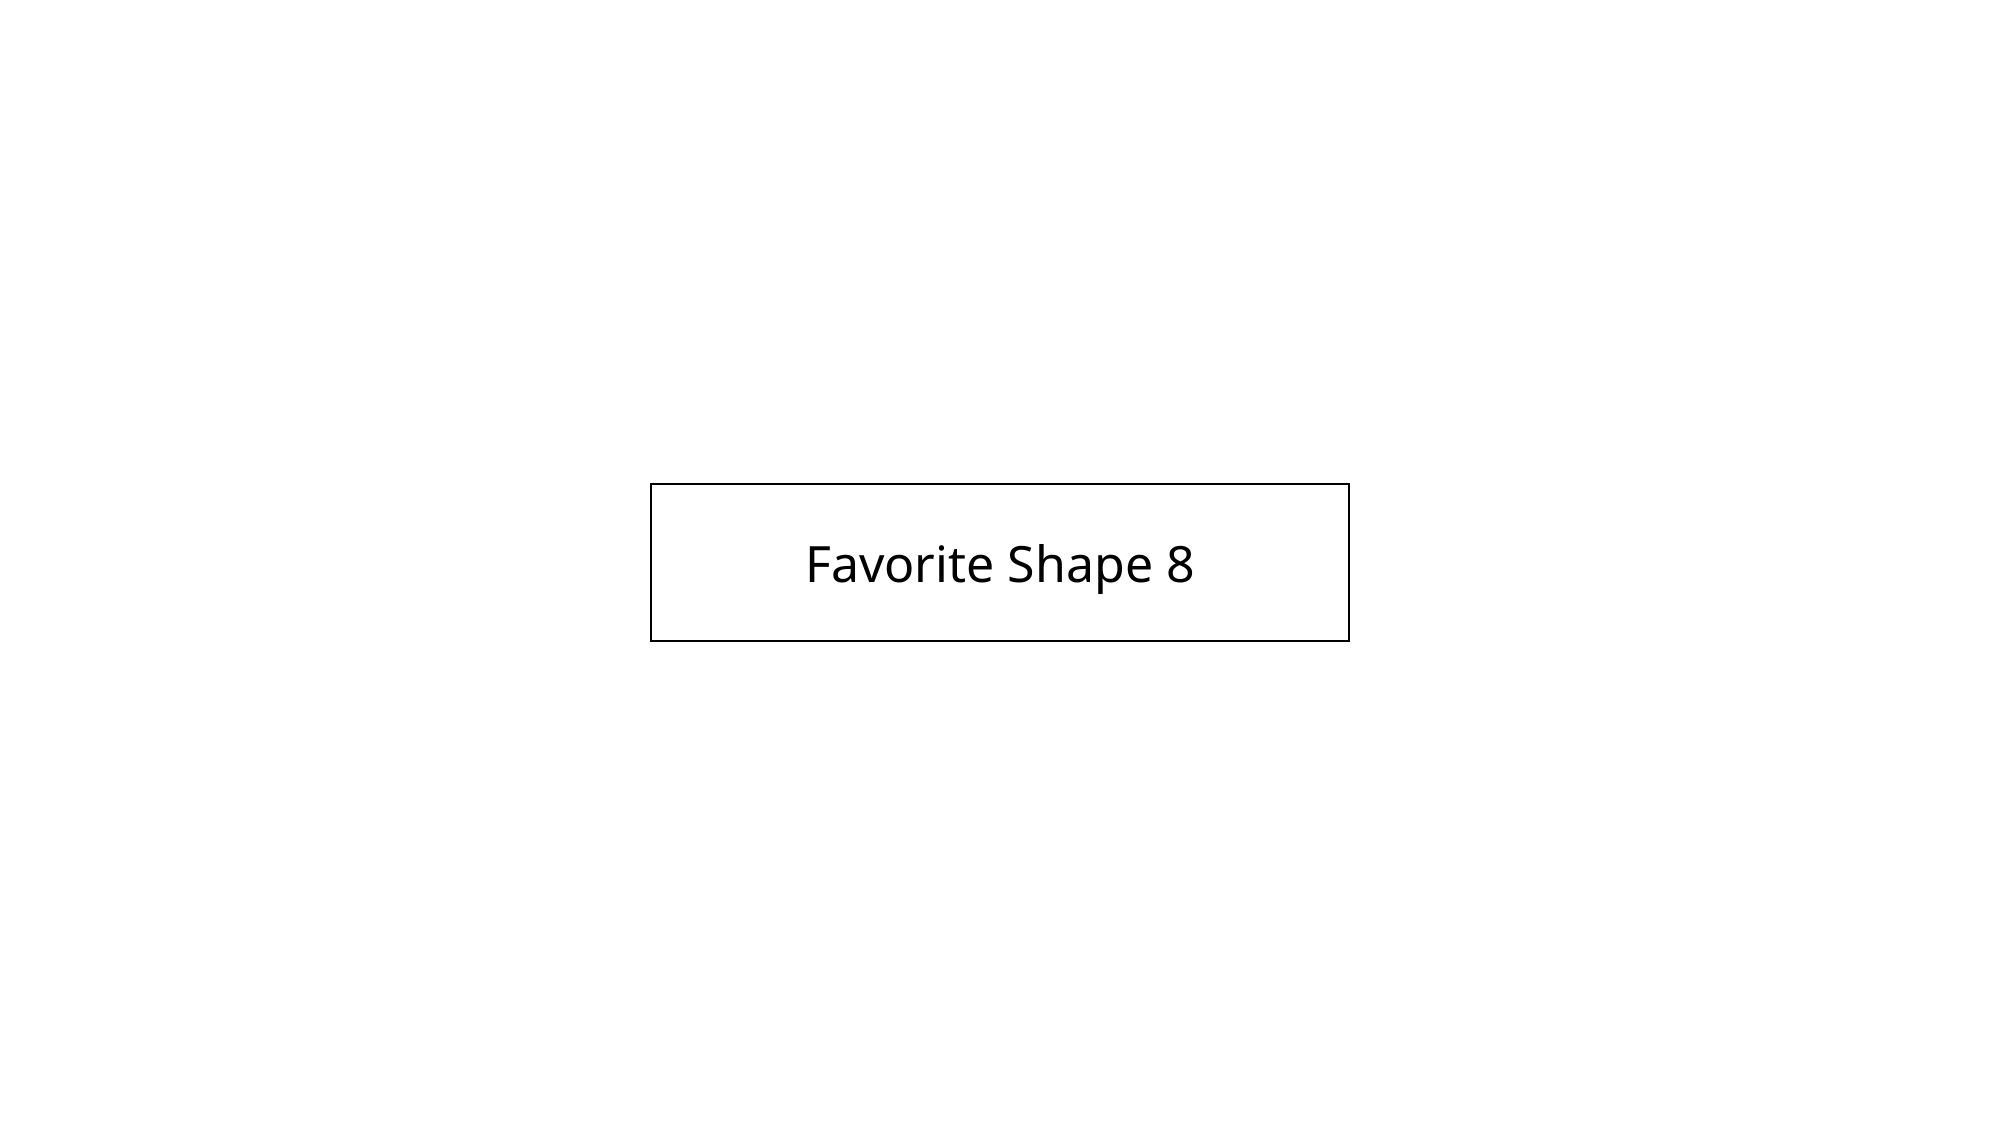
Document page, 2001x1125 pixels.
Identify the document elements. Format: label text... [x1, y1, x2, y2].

text_box Favorite Shape 8 [650, 483, 1350, 642]
